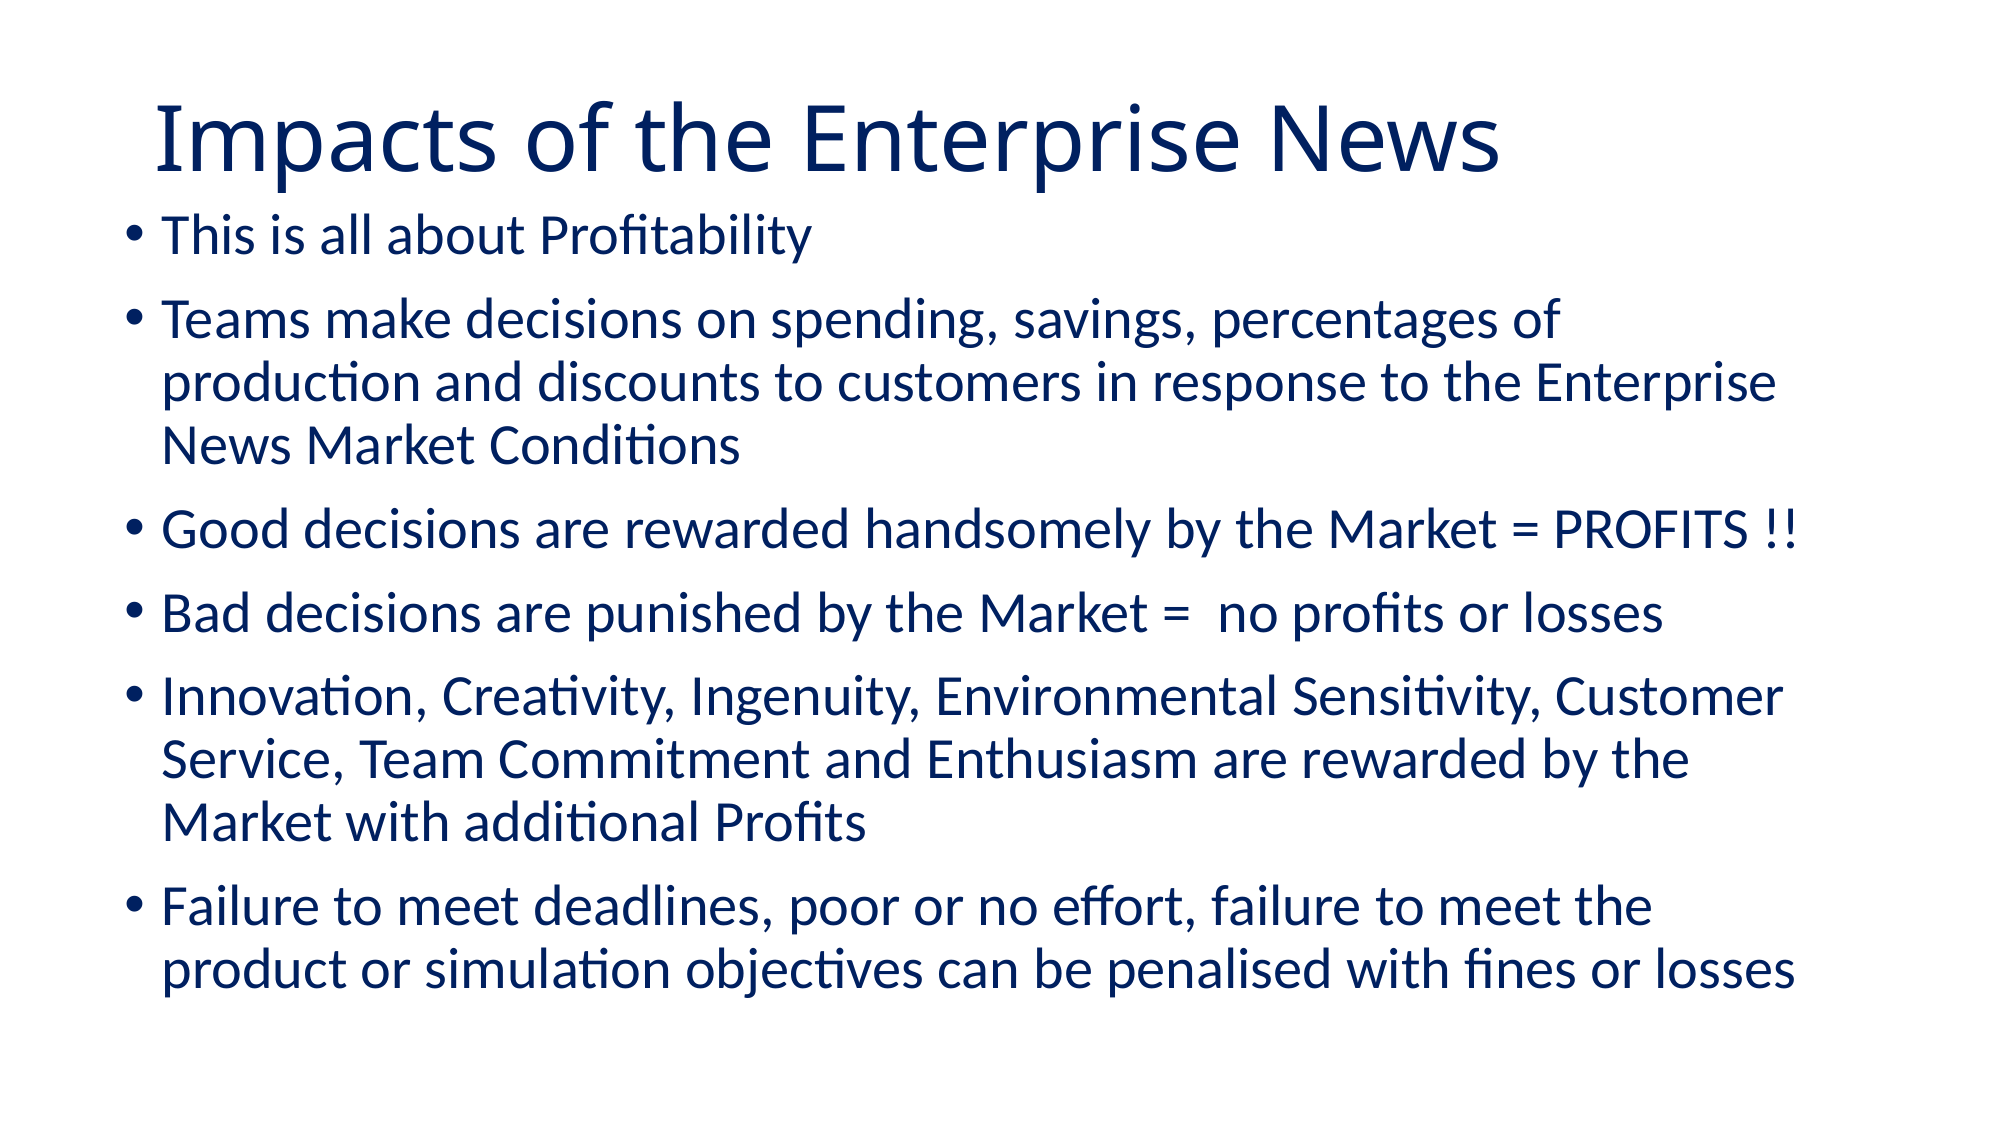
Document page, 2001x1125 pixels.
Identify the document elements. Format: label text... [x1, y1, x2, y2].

list This is all about Profitability Teams make decisions on spending, savings, percentages of production and discounts to customers in response to the Enterprise News Market Conditions Good decisions are rewarded handsomely by the Market = PROFITS !! Bad decisions are punished by the Market = no profits or losses Innovation, Creativity, Ingenuity, Environmental Sensitivity, Customer Service, Team Commitment and Enthusiasm are rewarded by the Market with additional Profits Failure to meet deadlines, poor or no effort, failure to meet the product or simulation objectives can be penalised with fines or losses [109, 196, 1835, 1049]
title Impacts of the Enterprise News [139, 33, 1865, 251]
